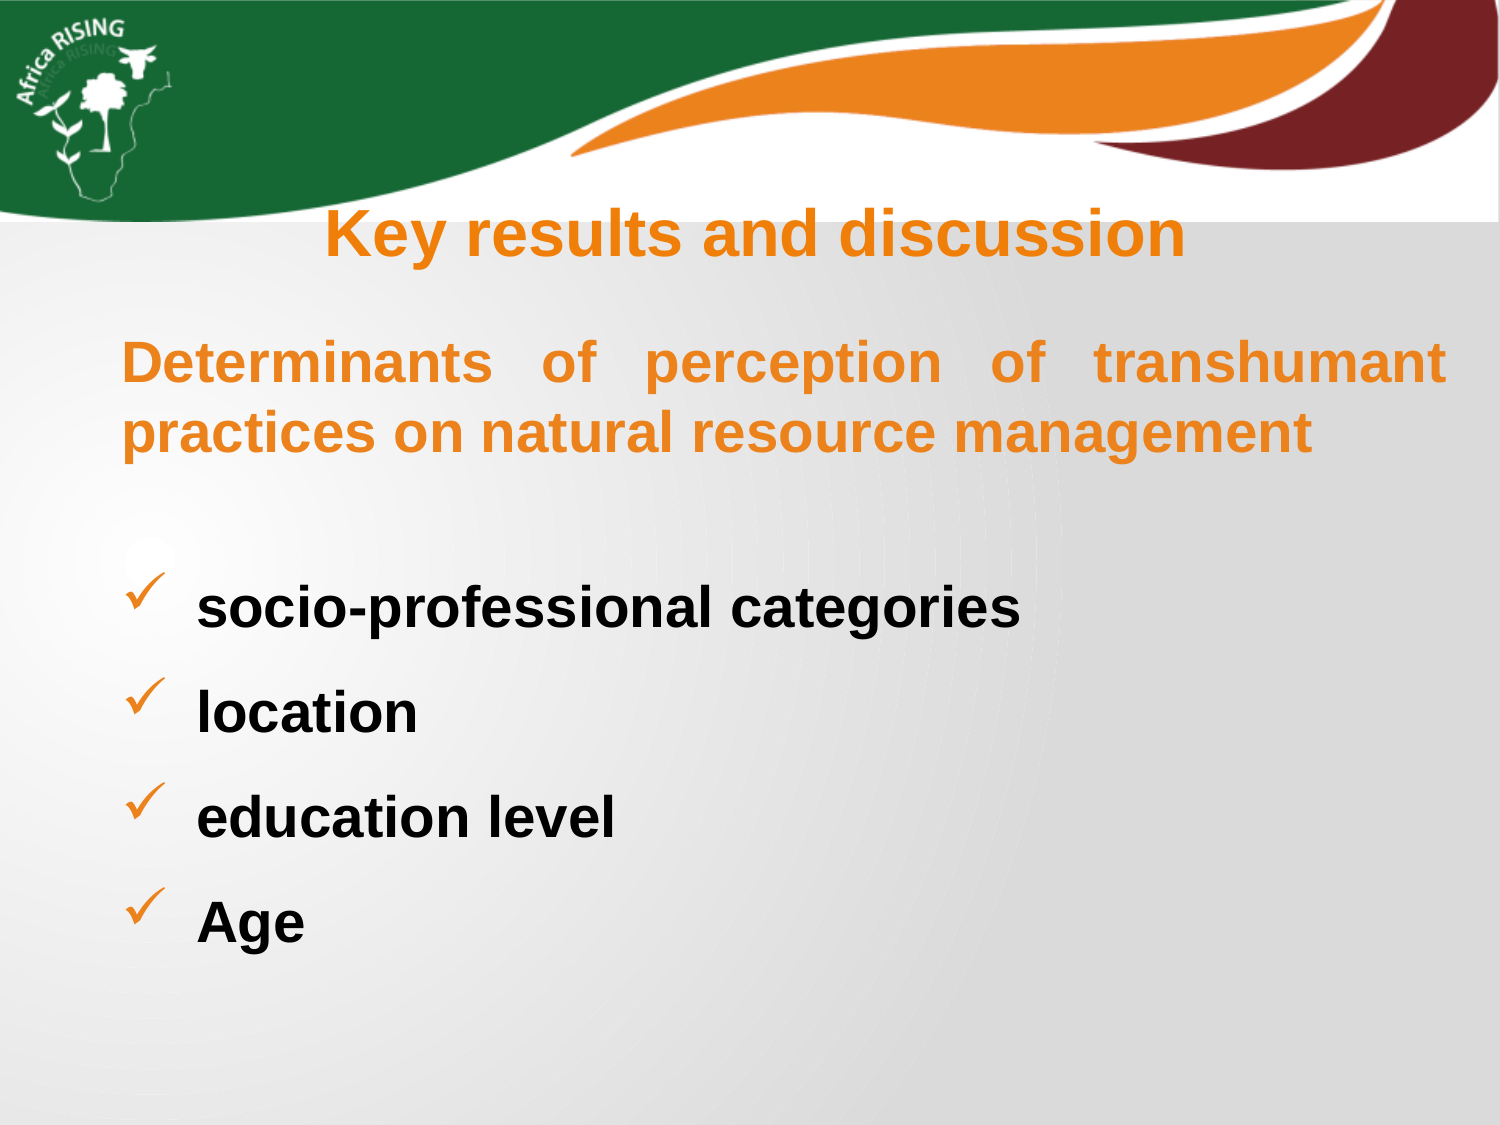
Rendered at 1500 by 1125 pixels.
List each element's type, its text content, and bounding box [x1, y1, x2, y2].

list Determinants of perception of transhumant practices on natural resource management socio-professional categories location education level Age [87, 375, 1463, 1113]
text_box Key results and discussion [212, 182, 1300, 278]
picture [0, 0, 1499, 222]
